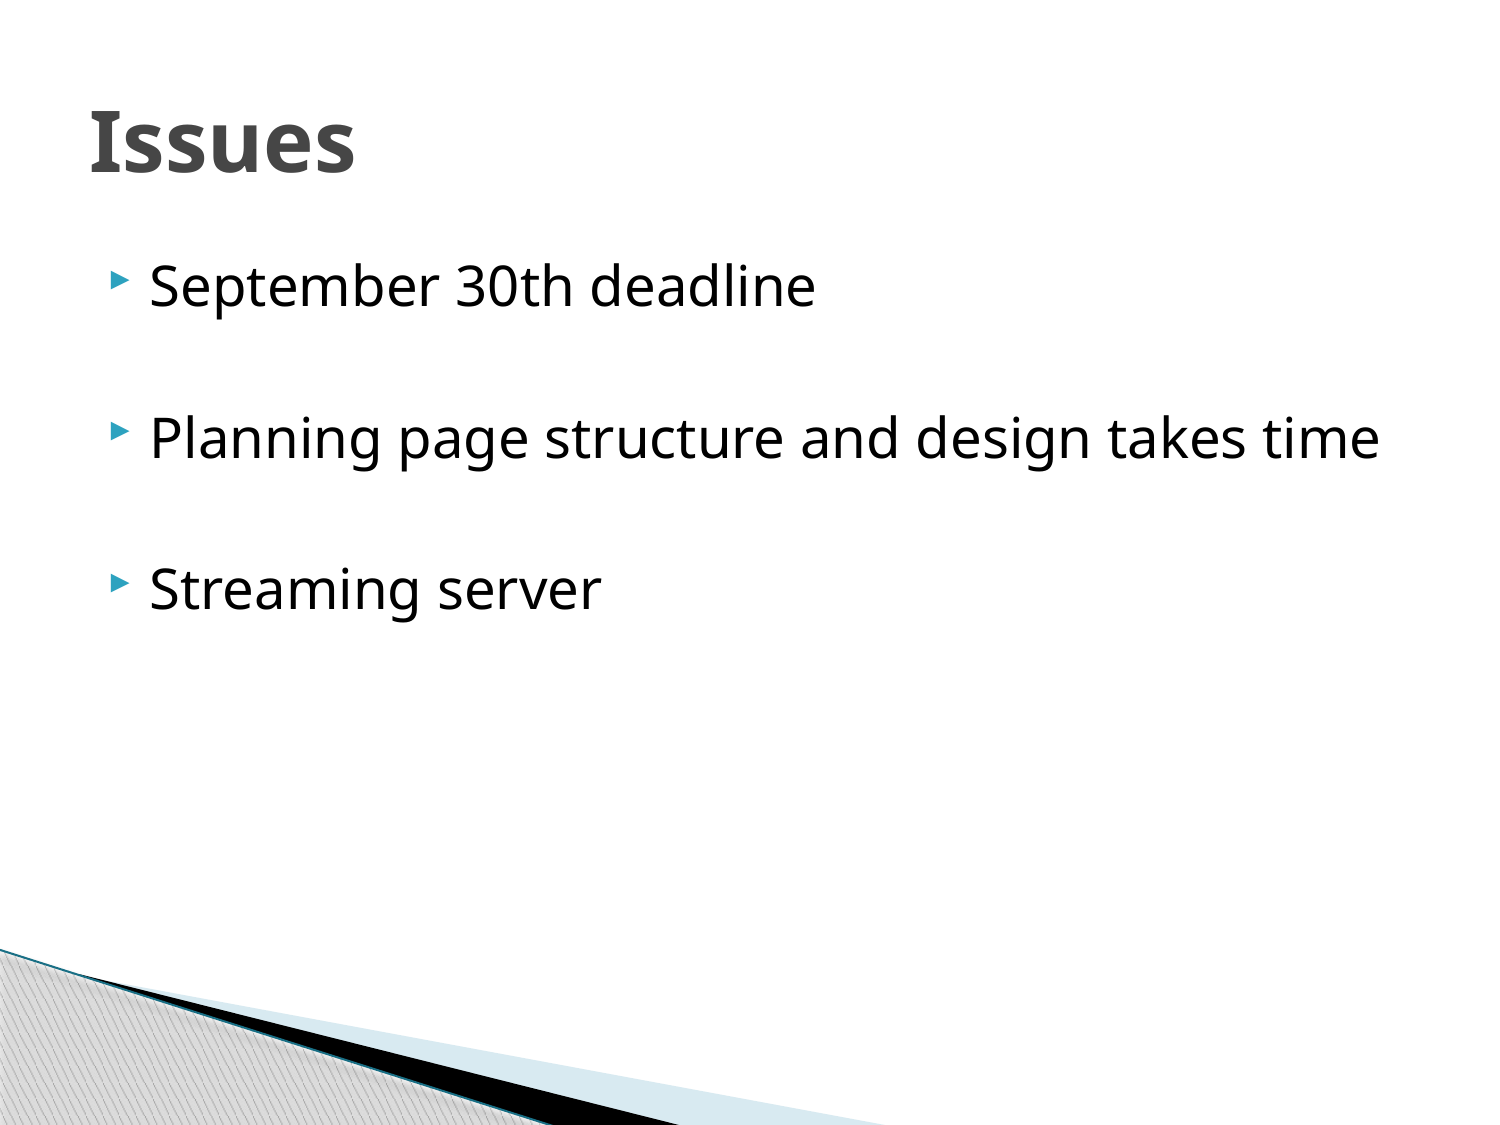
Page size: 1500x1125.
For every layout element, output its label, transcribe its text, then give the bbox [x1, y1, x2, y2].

list September 30th deadline Planning page structure and design takes time Streaming server [75, 243, 1425, 986]
title Issues [75, 45, 1425, 233]
